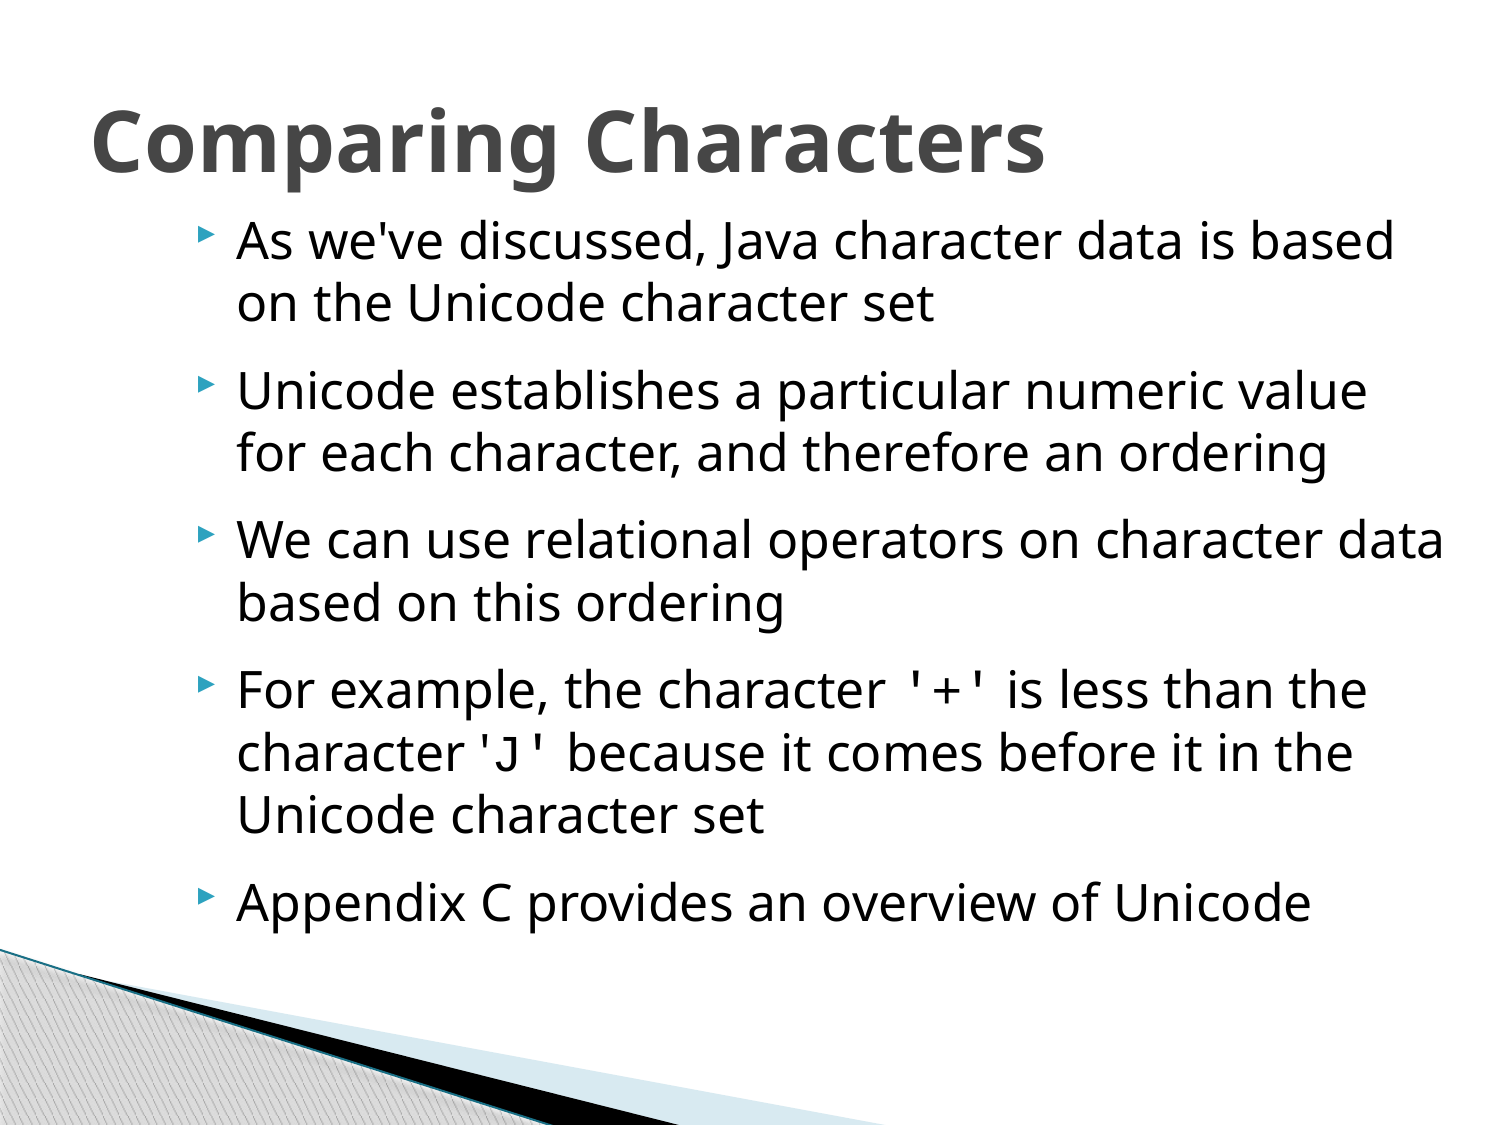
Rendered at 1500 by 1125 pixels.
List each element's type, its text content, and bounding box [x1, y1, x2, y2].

title Comparing Characters [75, 45, 1425, 233]
list As we've discussed, Java character data is based on the Unicode character set Unicode establishes a particular numeric value for each character, and therefore an ordering We can use relational operators on character data based on this ordering For example, the character '+' is less than the character 'J' because it comes before it in the Unicode character set Appendix C provides an overview of Unicode [162, 200, 1463, 950]
